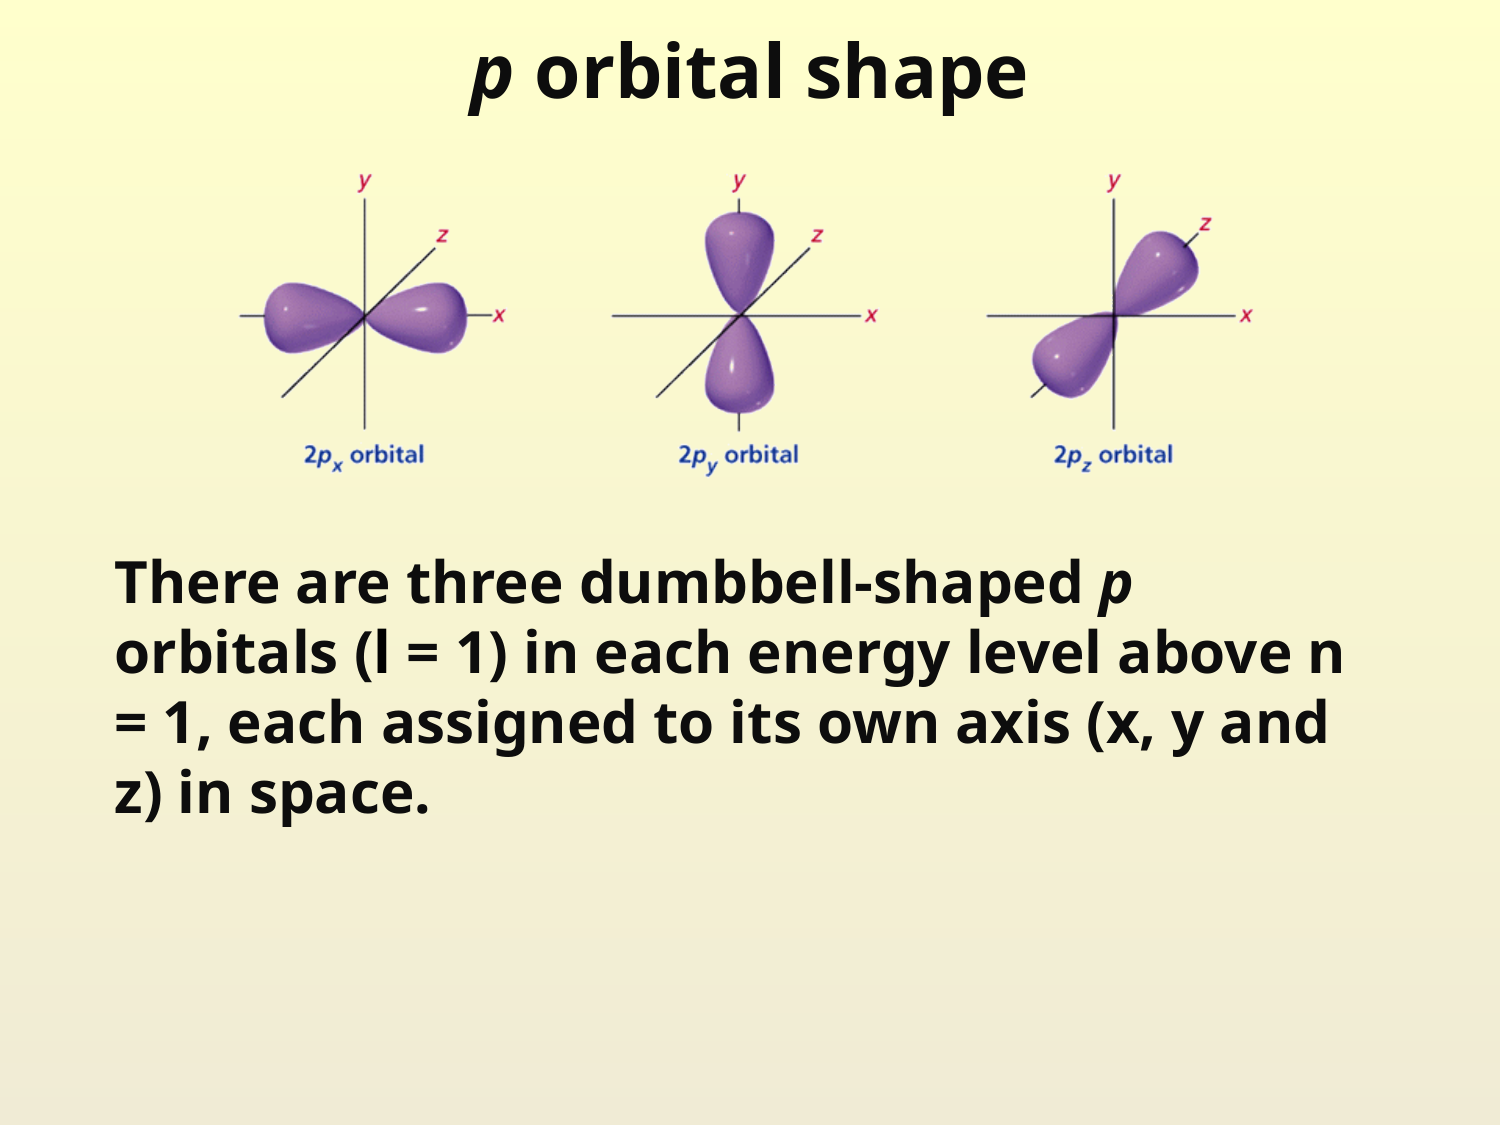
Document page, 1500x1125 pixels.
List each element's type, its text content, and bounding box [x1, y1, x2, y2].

title p orbital shape [112, 0, 1388, 138]
picture [237, 149, 1263, 510]
text_box There are three dumbbell-shaped p orbitals (l = 1) in each energy level above n = 1, each assigned to its own axis (x, y and z) in space. [99, 537, 1363, 833]
